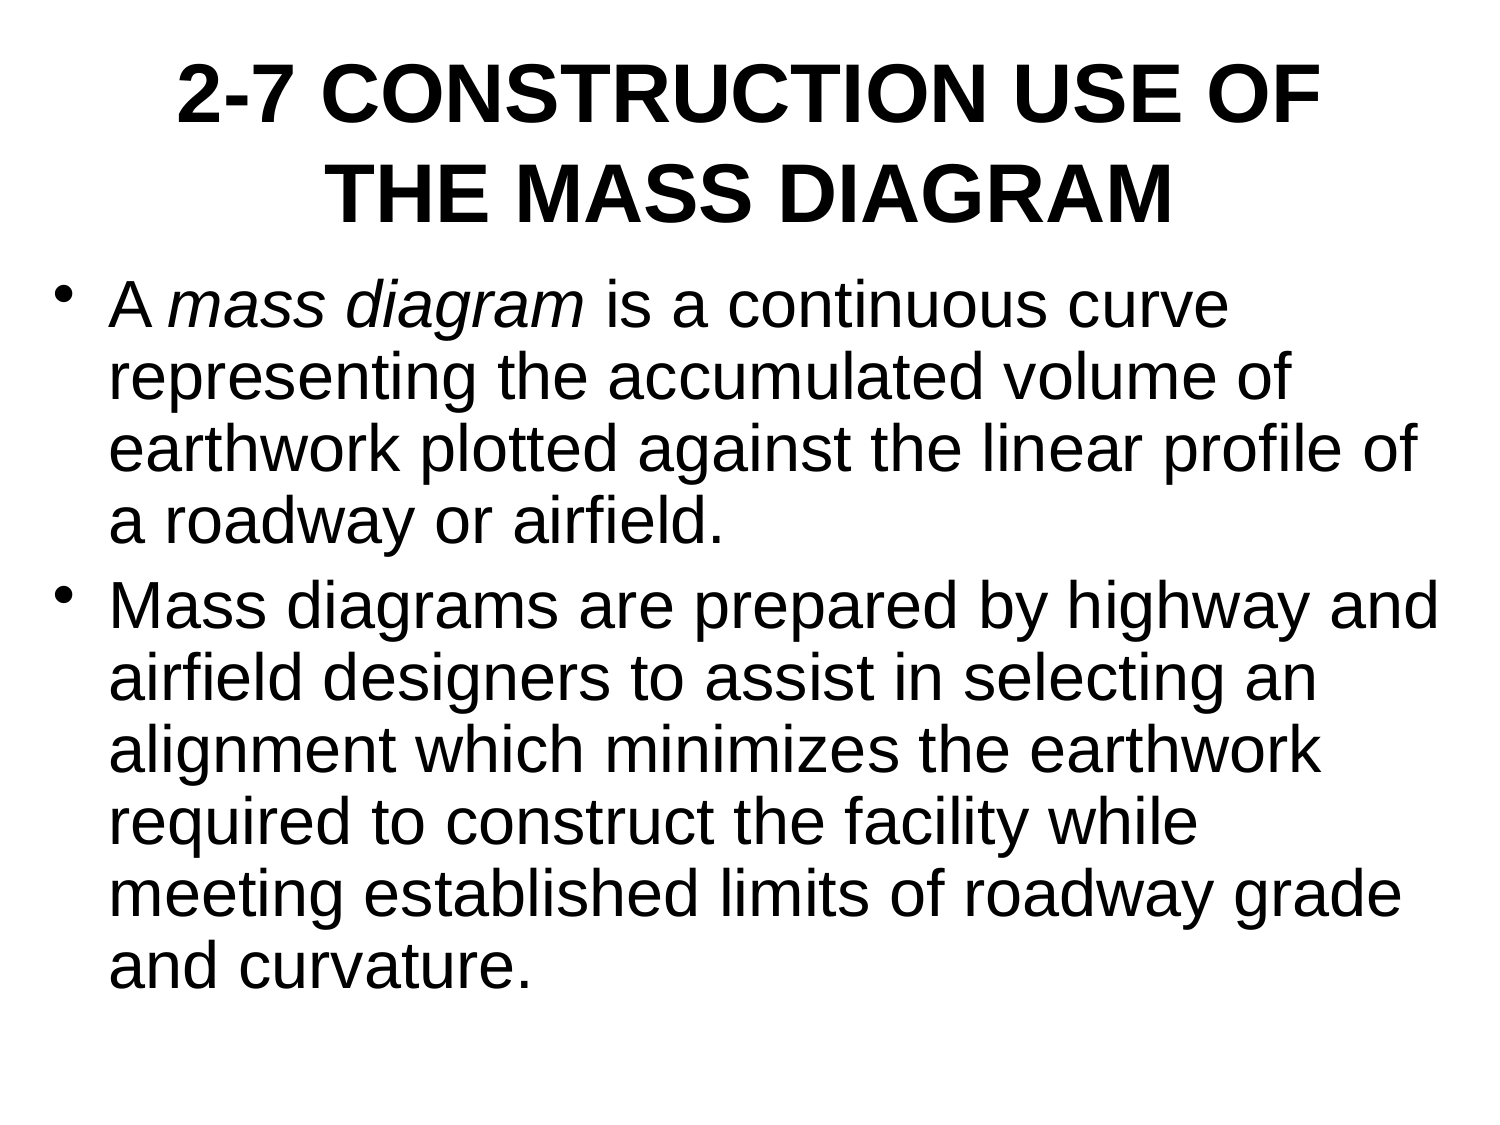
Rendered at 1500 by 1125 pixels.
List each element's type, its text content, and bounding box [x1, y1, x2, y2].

list A mass diagram is a continuous curve representing the accumulated volume of earthwork plotted against the linear profile of a roadway or airfield. Mass diagrams are prepared by highway and airfield designers to assist in selecting an alignment which minimizes the earthwork required to construct the facility while meeting established limits of roadway grade and curvature. [37, 262, 1463, 1076]
title 2-7 CONSTRUCTION USE OF THE MASS DIAGRAM [74, 44, 1426, 233]
